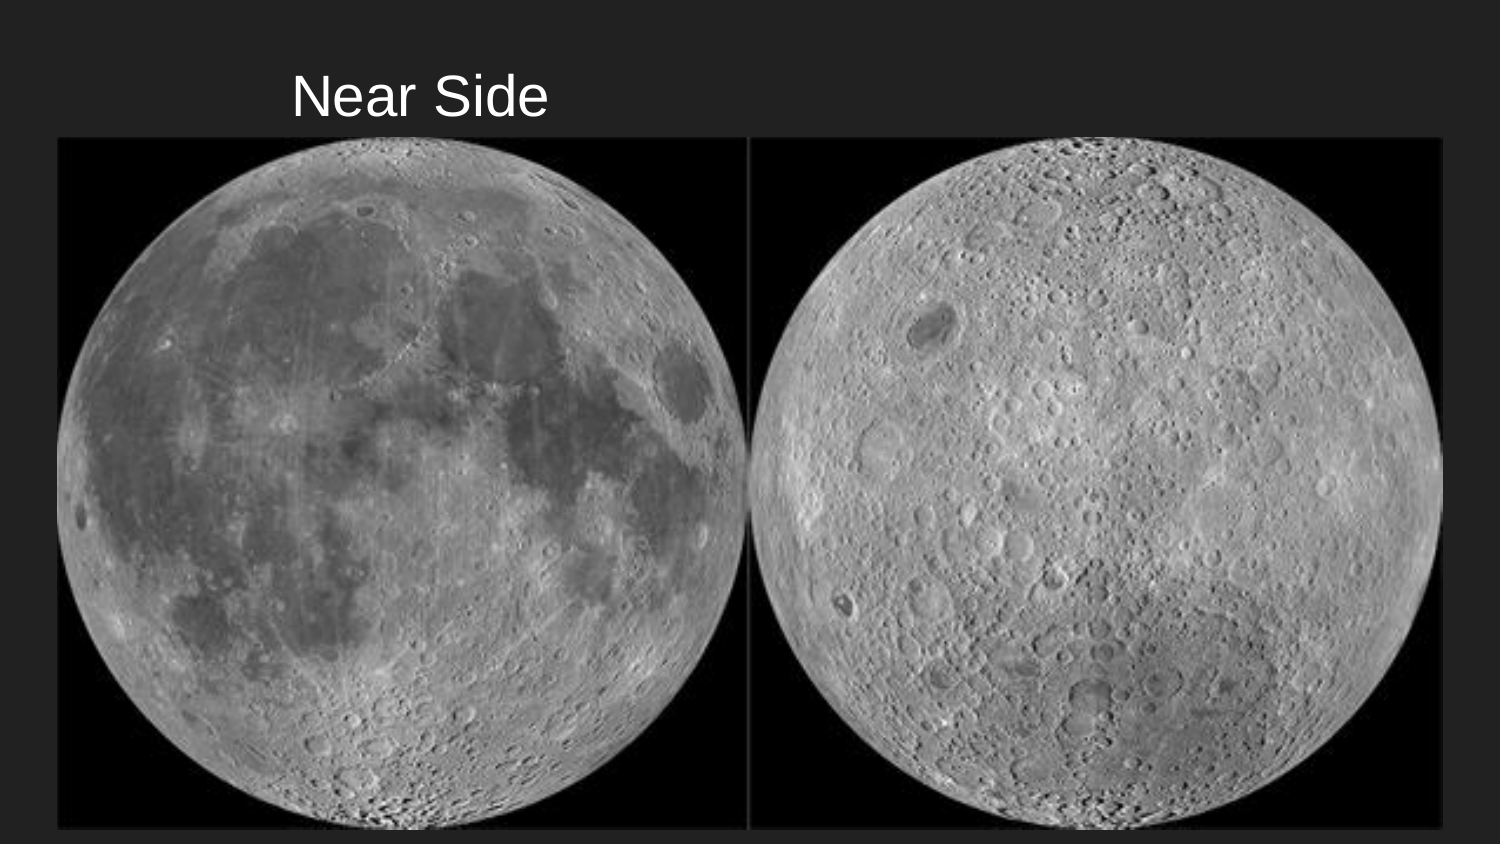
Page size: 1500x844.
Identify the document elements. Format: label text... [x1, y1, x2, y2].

picture [57, 137, 1443, 830]
title Near Side Far Side [51, 43, 1449, 138]
